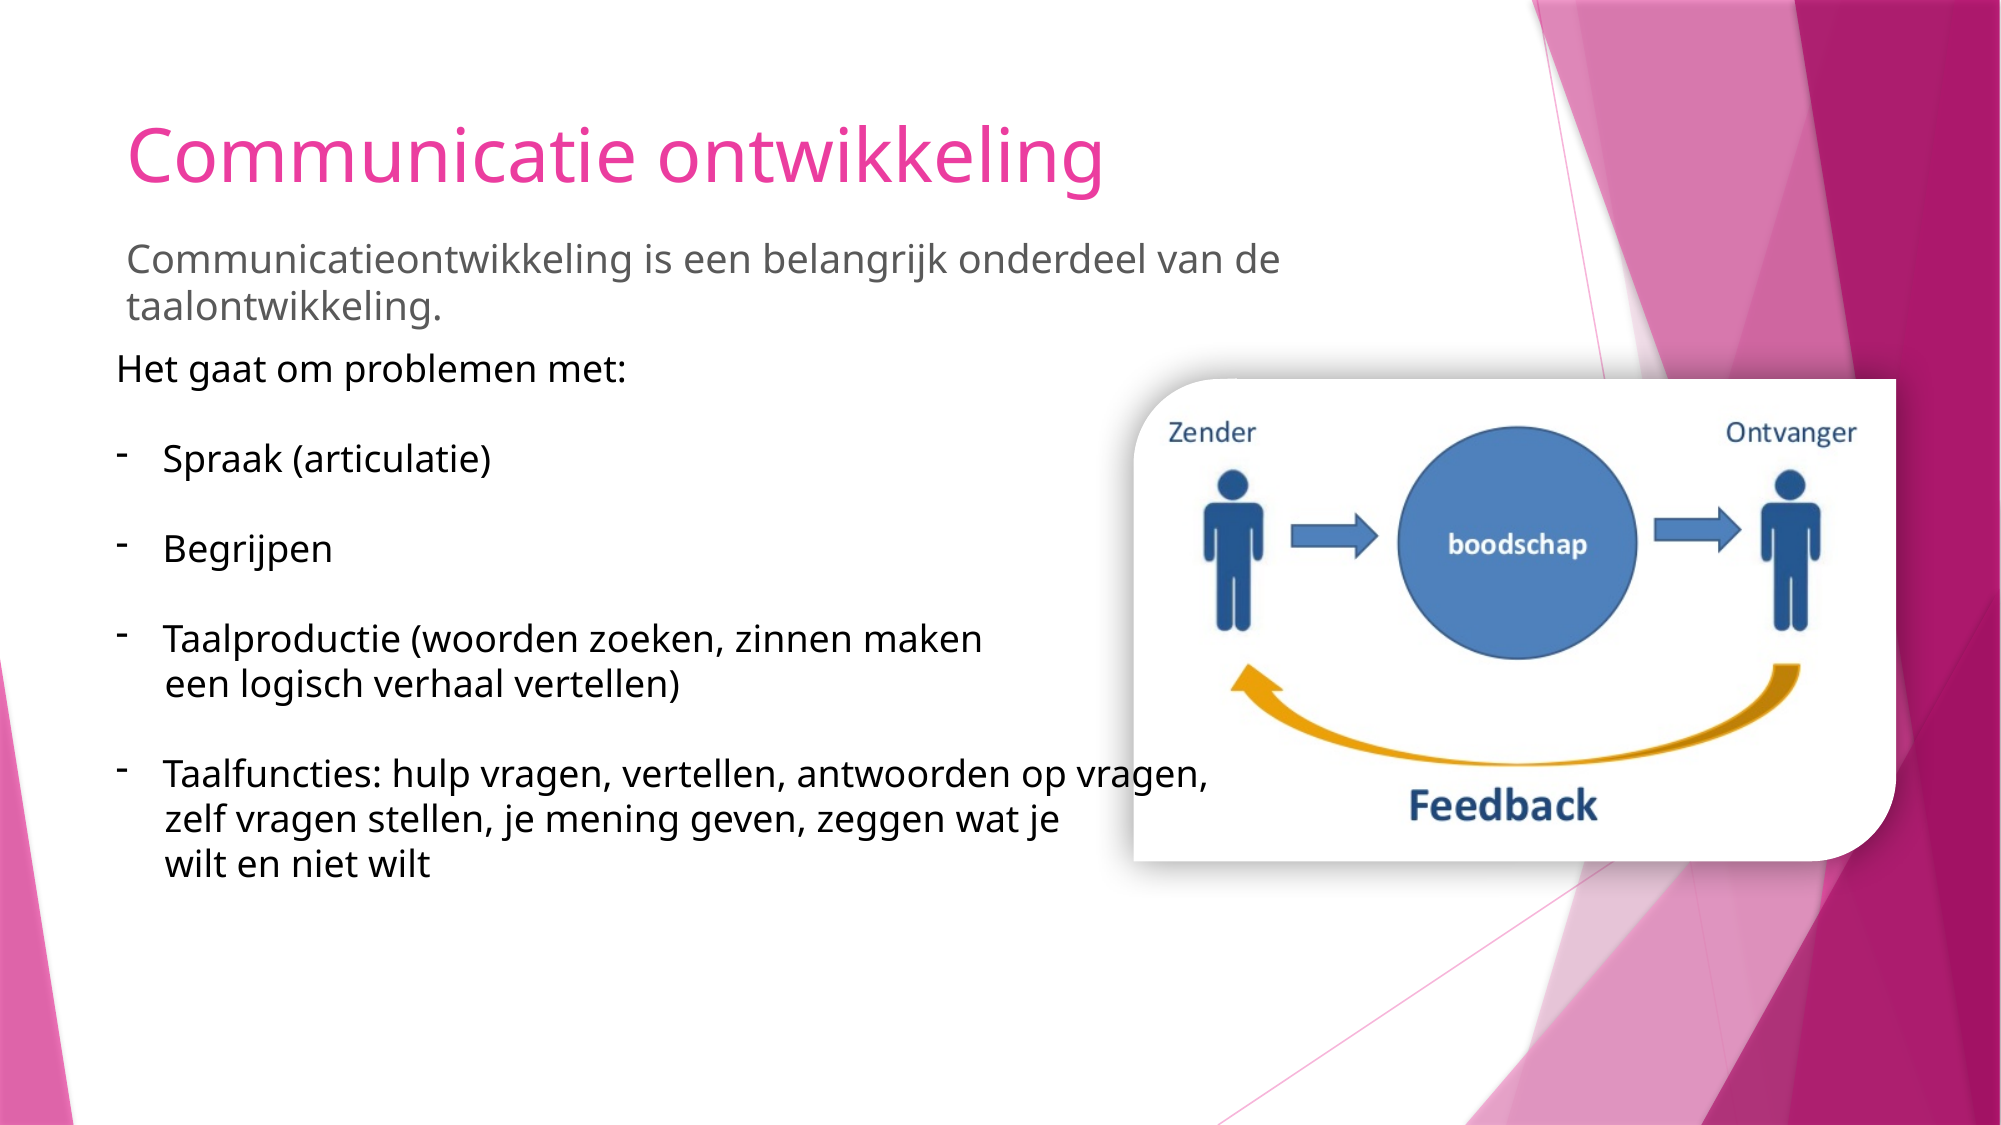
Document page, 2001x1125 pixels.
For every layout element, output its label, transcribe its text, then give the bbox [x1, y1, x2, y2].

list Communicatieontwikkeling is een belangrijk onderdeel van de taalontwikkeling. [111, 226, 1616, 352]
picture [1140, 385, 1890, 855]
text_box Het gaat om problemen met: Spraak (articulatie) Begrijpen Taalproductie (woorden zoeken, zinnen maken een logisch verhaal vertellen) Taalfuncties: hulp vragen, vertellen, antwoorden op vragen, zelf vragen stellen, je mening geven, zeggen wat je wilt en niet wilt [101, 337, 1225, 938]
list Communicatieontwikkeling is een belangrijk onderdeel van de taalontwikkeling. [111, 889, 1616, 1080]
title Communicatie ontwikkeling [111, 99, 1522, 226]
